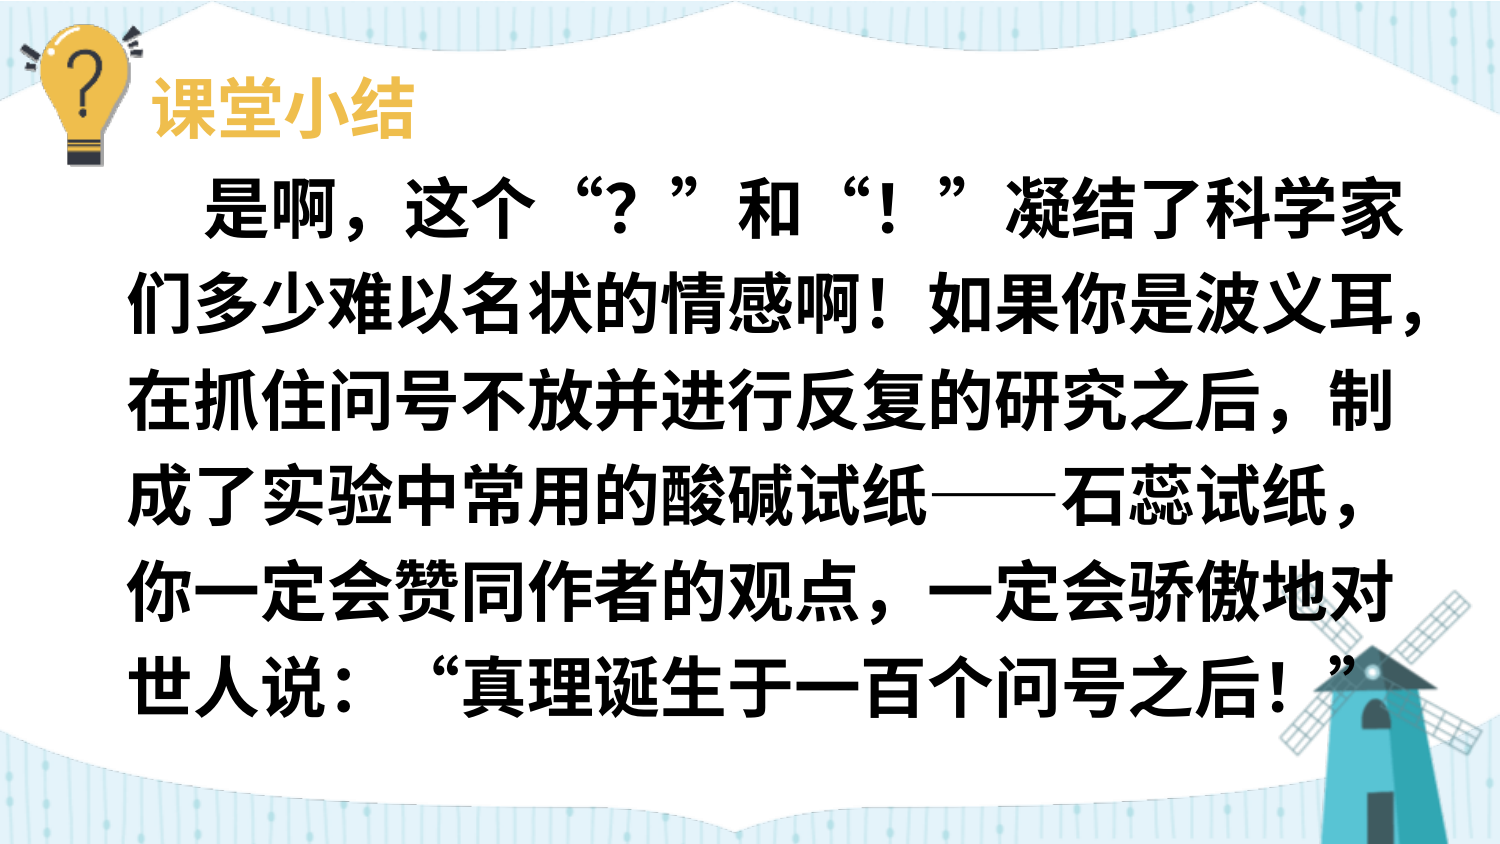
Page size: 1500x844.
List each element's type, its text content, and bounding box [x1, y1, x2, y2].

text_box 课堂小结 [135, 43, 443, 155]
picture [0, 0, 1500, 844]
text_box 是啊，这个“？”和“！”凝结了科学家们多少难以名状的情感啊！如果你是波义耳，在抓住问号不放并进行反复的研究之后，制成了实验中常用的酸碱试纸——石蕊试纸，你一定会赞同作者的观点，一定会骄傲地对世人说：“真理诞生于一百个问号之后！” [112, 143, 1447, 734]
